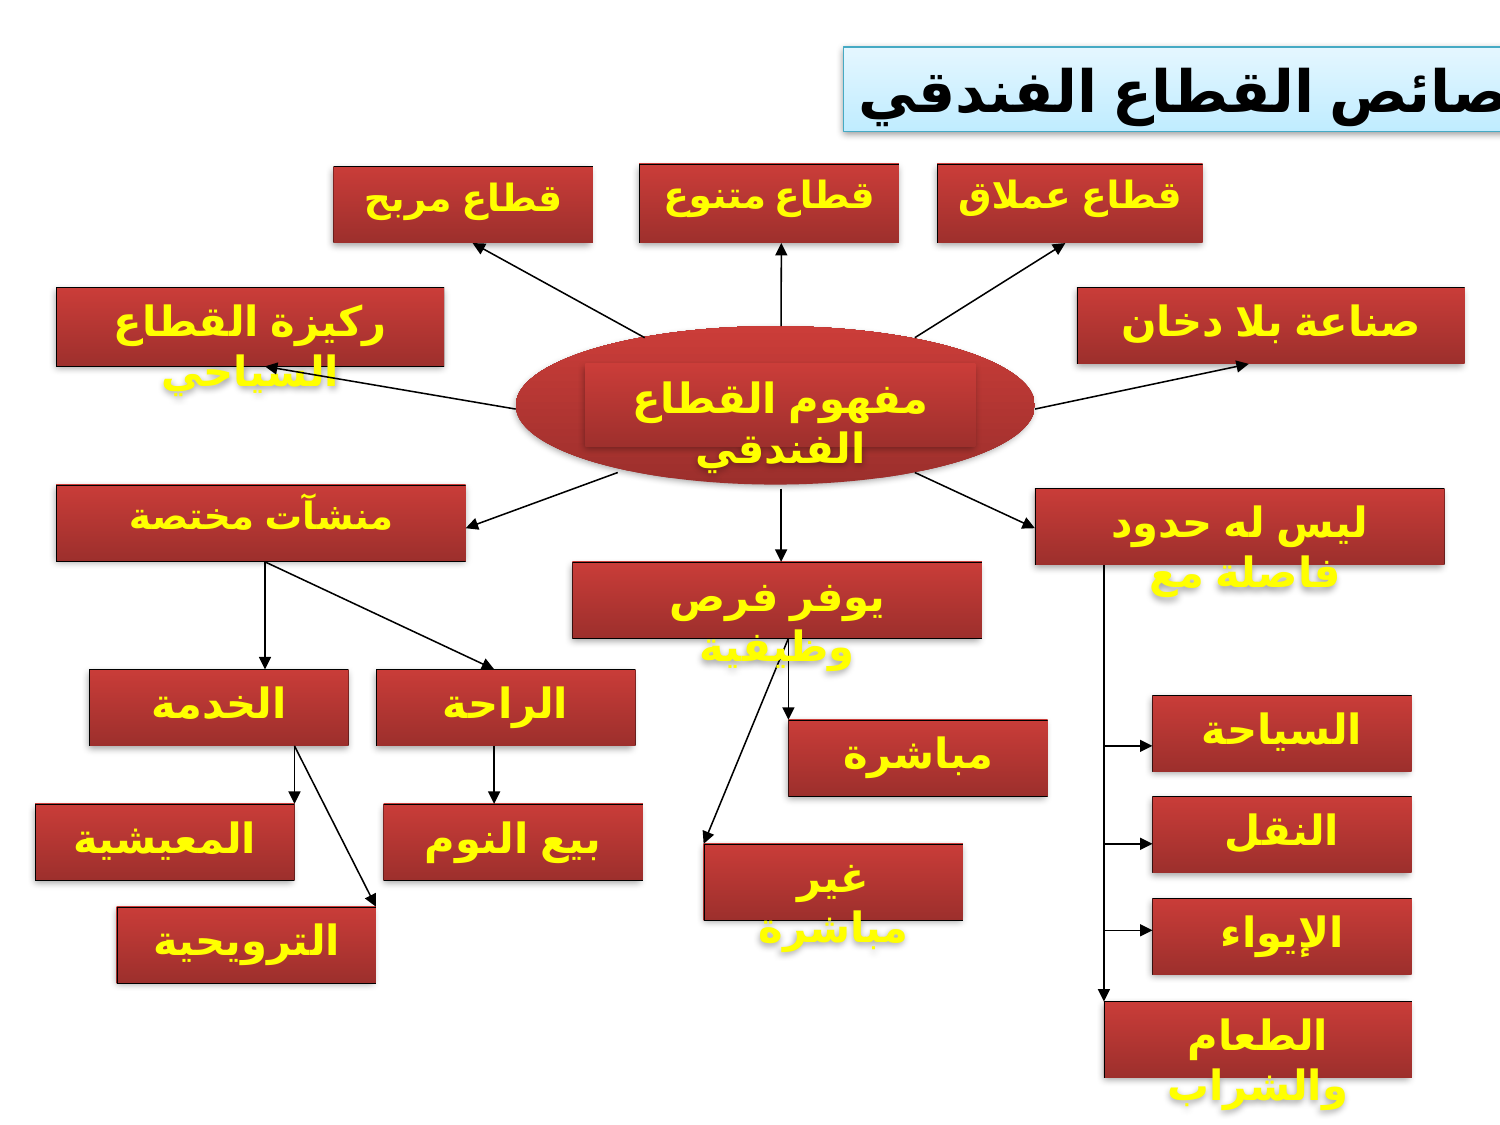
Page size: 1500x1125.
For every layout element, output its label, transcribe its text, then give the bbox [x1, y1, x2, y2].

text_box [34, 163, 1466, 1079]
text_box خصائص القطاع الفندقي [843, 46, 1500, 132]
